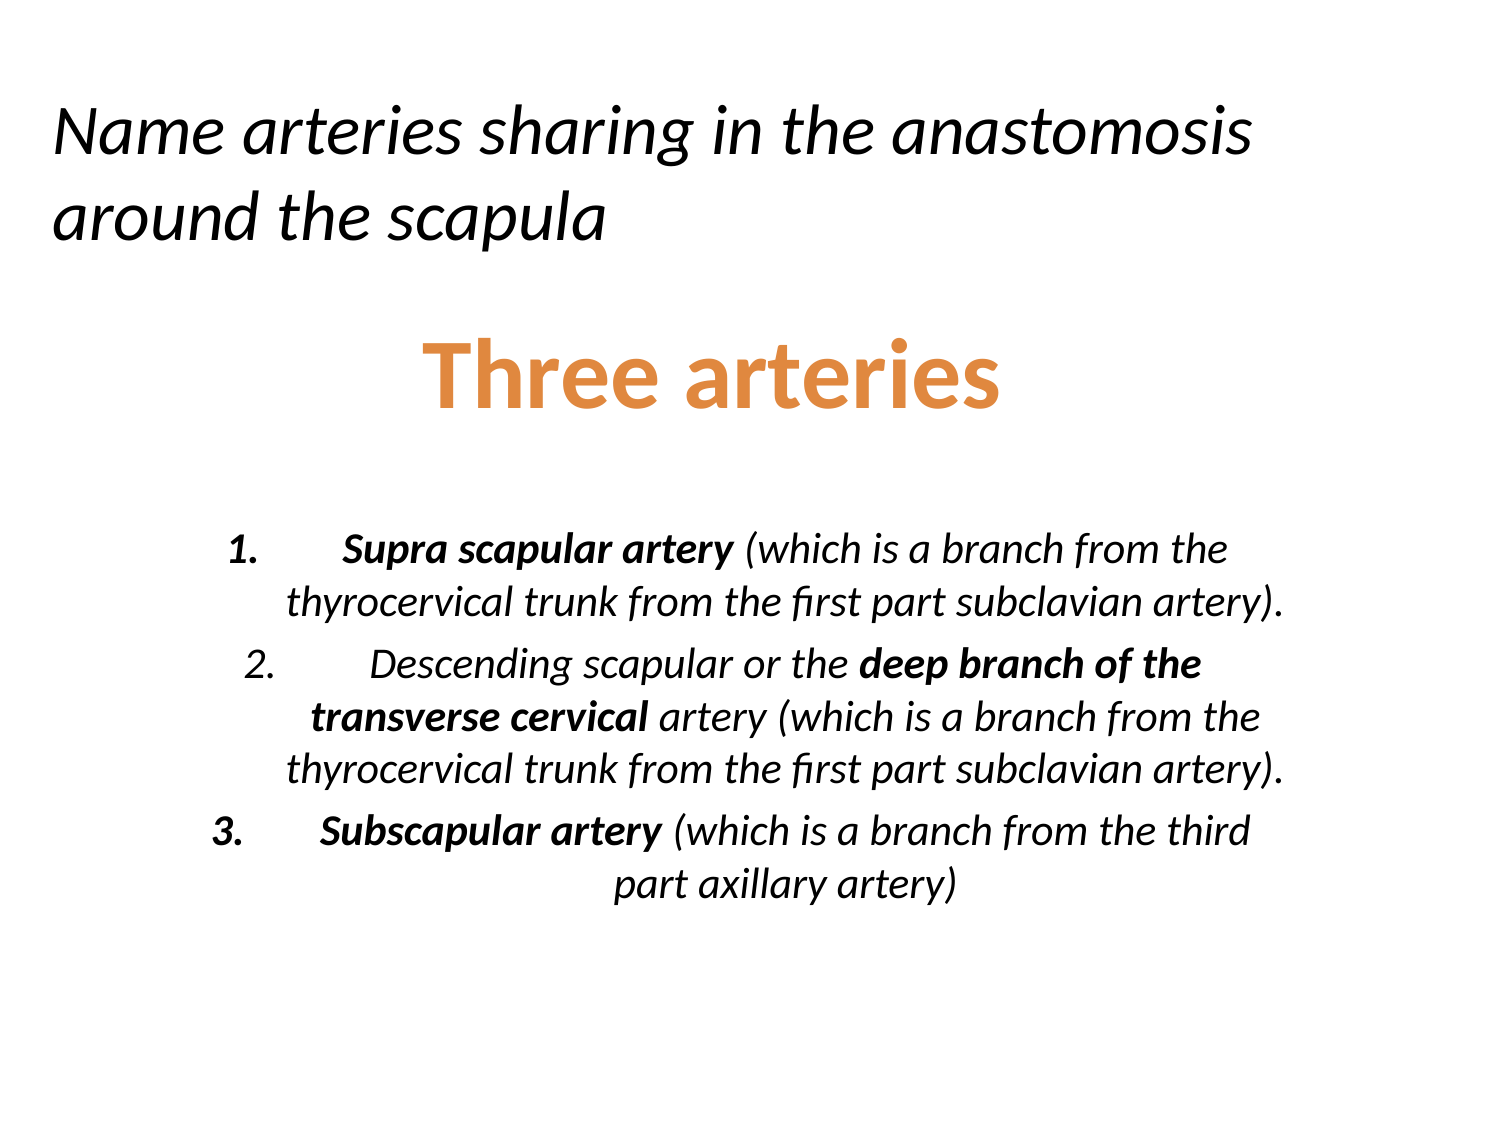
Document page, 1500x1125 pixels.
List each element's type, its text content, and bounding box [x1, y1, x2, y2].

list Supra scapular artery (which is a branch from the thyrocervical trunk from the first part subclavian artery). Descending scapular or the deep branch of the transverse cervical artery (which is a branch from the thyrocervical trunk from the first part subclavian artery). Subscapular artery (which is a branch from the third part axillary artery) [194, 512, 1306, 1012]
title Name arteries sharing in the anastomosis around the scapula [37, 75, 1388, 263]
list Three arteries [37, 275, 1388, 463]
